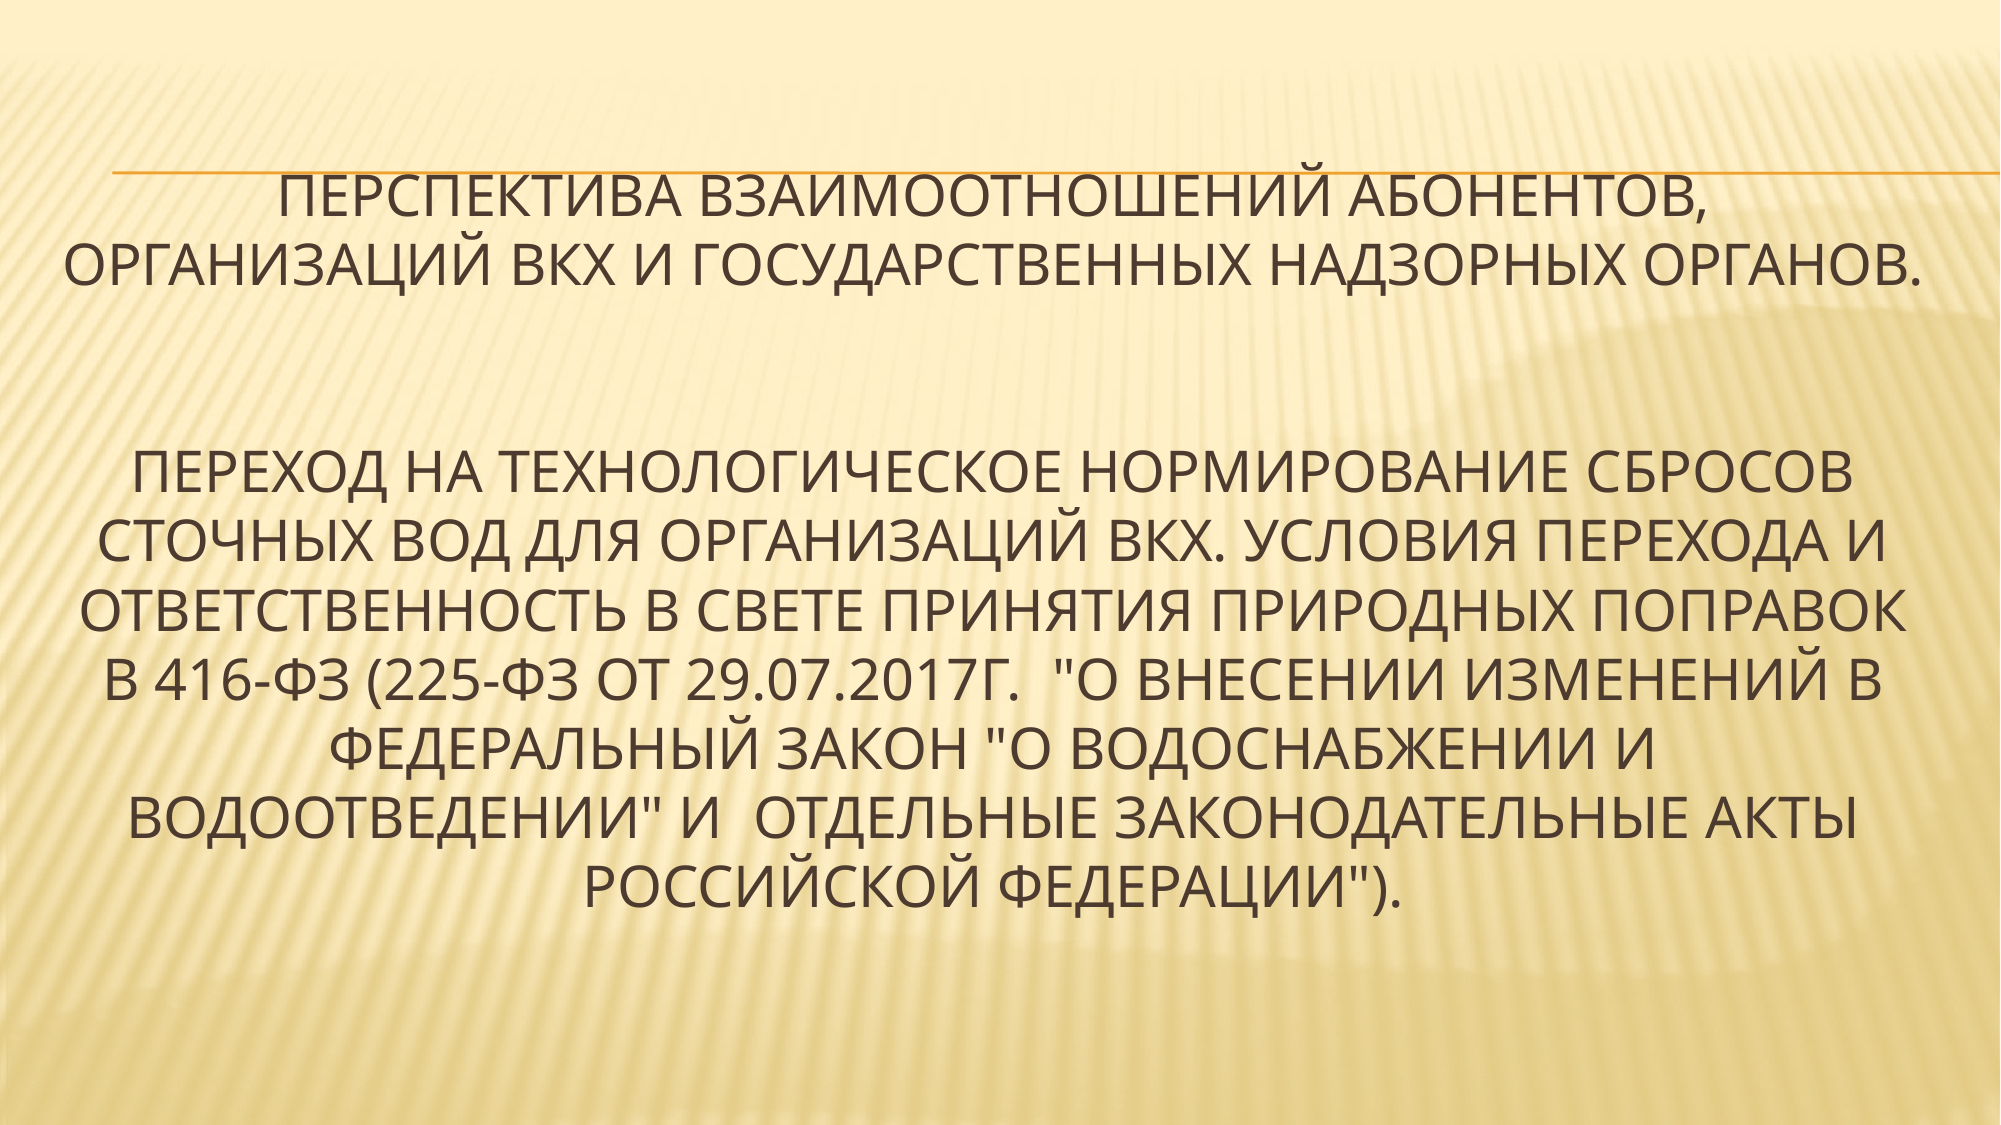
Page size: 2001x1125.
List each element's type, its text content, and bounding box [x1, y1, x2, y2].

title Перспектива взаимоотношений абонентов, организаций ВКХ и государственных надзорных органов. Переход на технологическое нормирование сбросов сточных вод для организаций ВКХ. условия перехода и ответственность в свете принятия природных поправок в 416-ФЗ (225-ФЗ от 29.07.2017г. "О внесении изменений в федеральный закон "О водоснабжении и водоотведении" и отдельные законодательные акты Российской Федерации"). [43, 117, 1944, 960]
